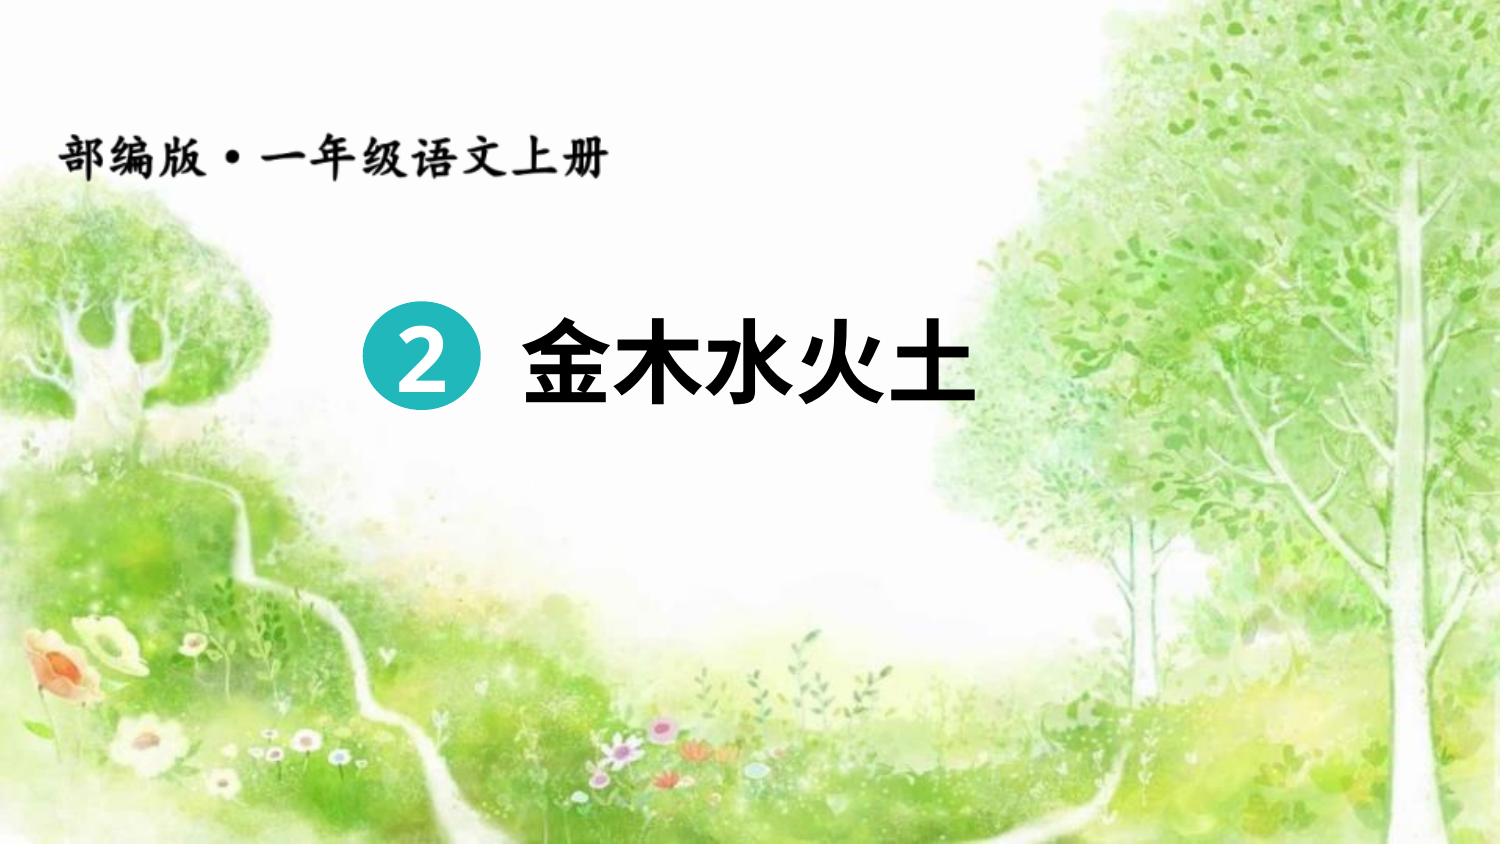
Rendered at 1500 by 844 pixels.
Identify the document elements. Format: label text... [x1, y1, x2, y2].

text_box 金木水火土 [482, 297, 1018, 394]
picture [0, 0, 1500, 844]
text_box 2 [362, 300, 482, 411]
